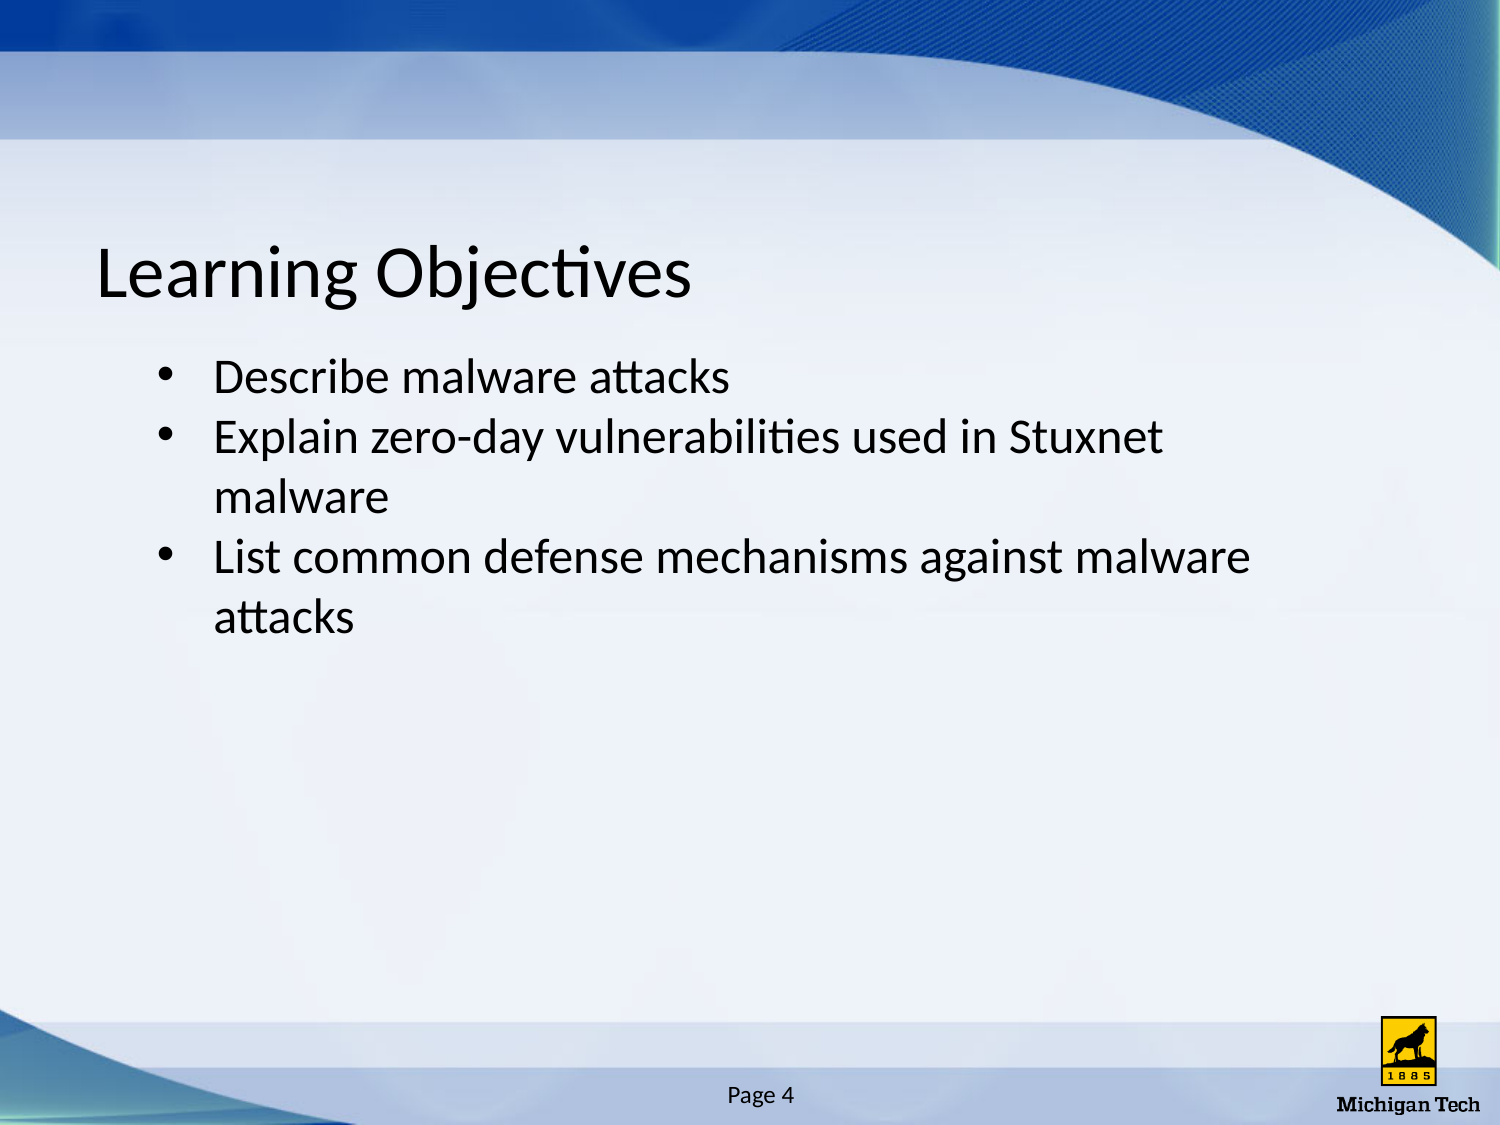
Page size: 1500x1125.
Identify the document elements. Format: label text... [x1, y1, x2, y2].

title Learning Objectives [85, 196, 1023, 338]
picture [0, 0, 1500, 1125]
list Describe malware attacks Explain zero-day vulnerabilities used in Stuxnet malware List common defense mechanisms against malware attacks [145, 337, 1362, 938]
